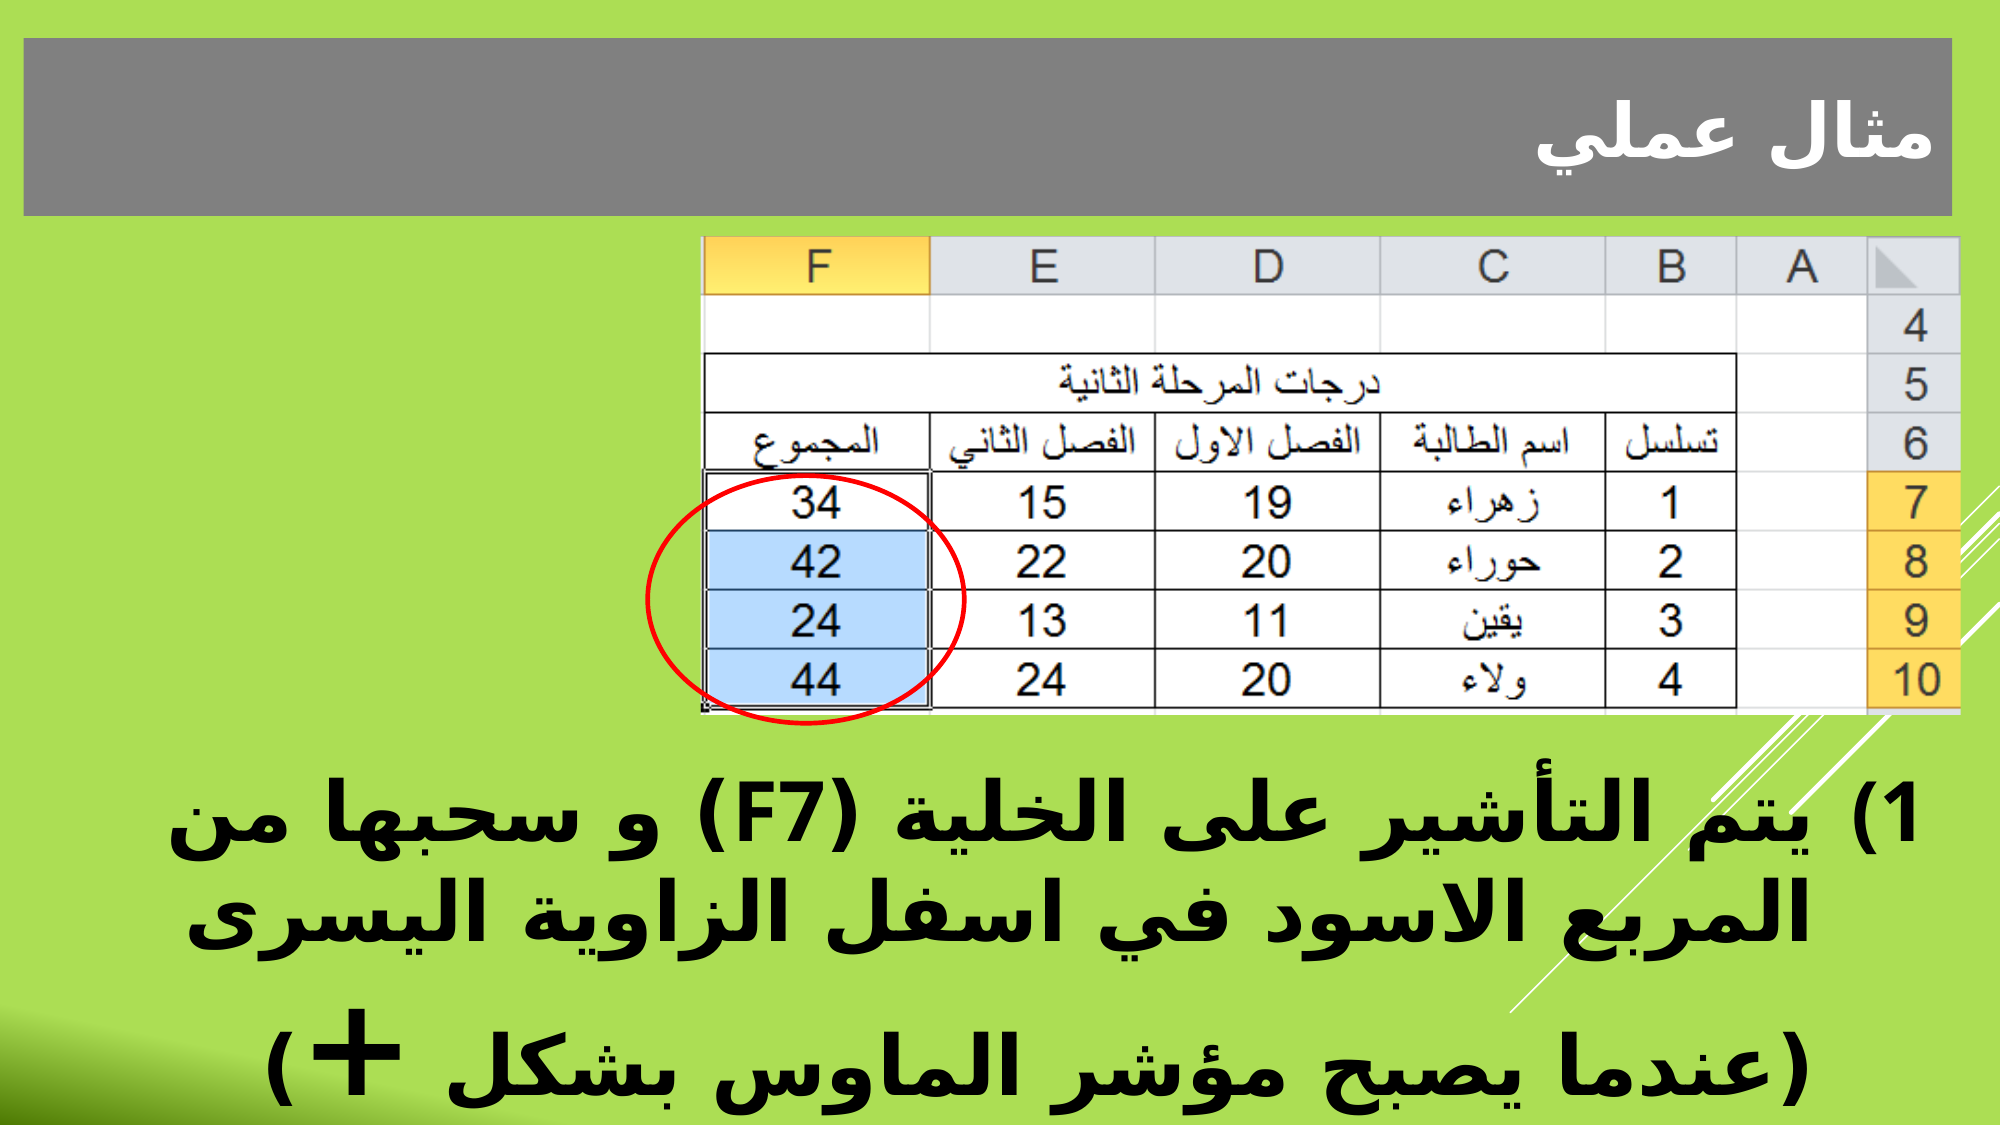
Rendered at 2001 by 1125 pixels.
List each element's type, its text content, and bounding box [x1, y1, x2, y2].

text_box [646, 505, 700, 693]
text_box يتم التأشير على الخلية (F7) و سحبها من المربع الاسود في اسفل الزاوية اليسرى (عندما يصبح مؤشر الماوس بشكل +) يتم تعميم معادلة الخلية(F7) على باقي الخلايا (F8,F9,F10) [90, 750, 1953, 1125]
text_box [744, 715, 868, 725]
picture [700, 236, 1961, 715]
text_box مثال عملي [23, 38, 1953, 216]
